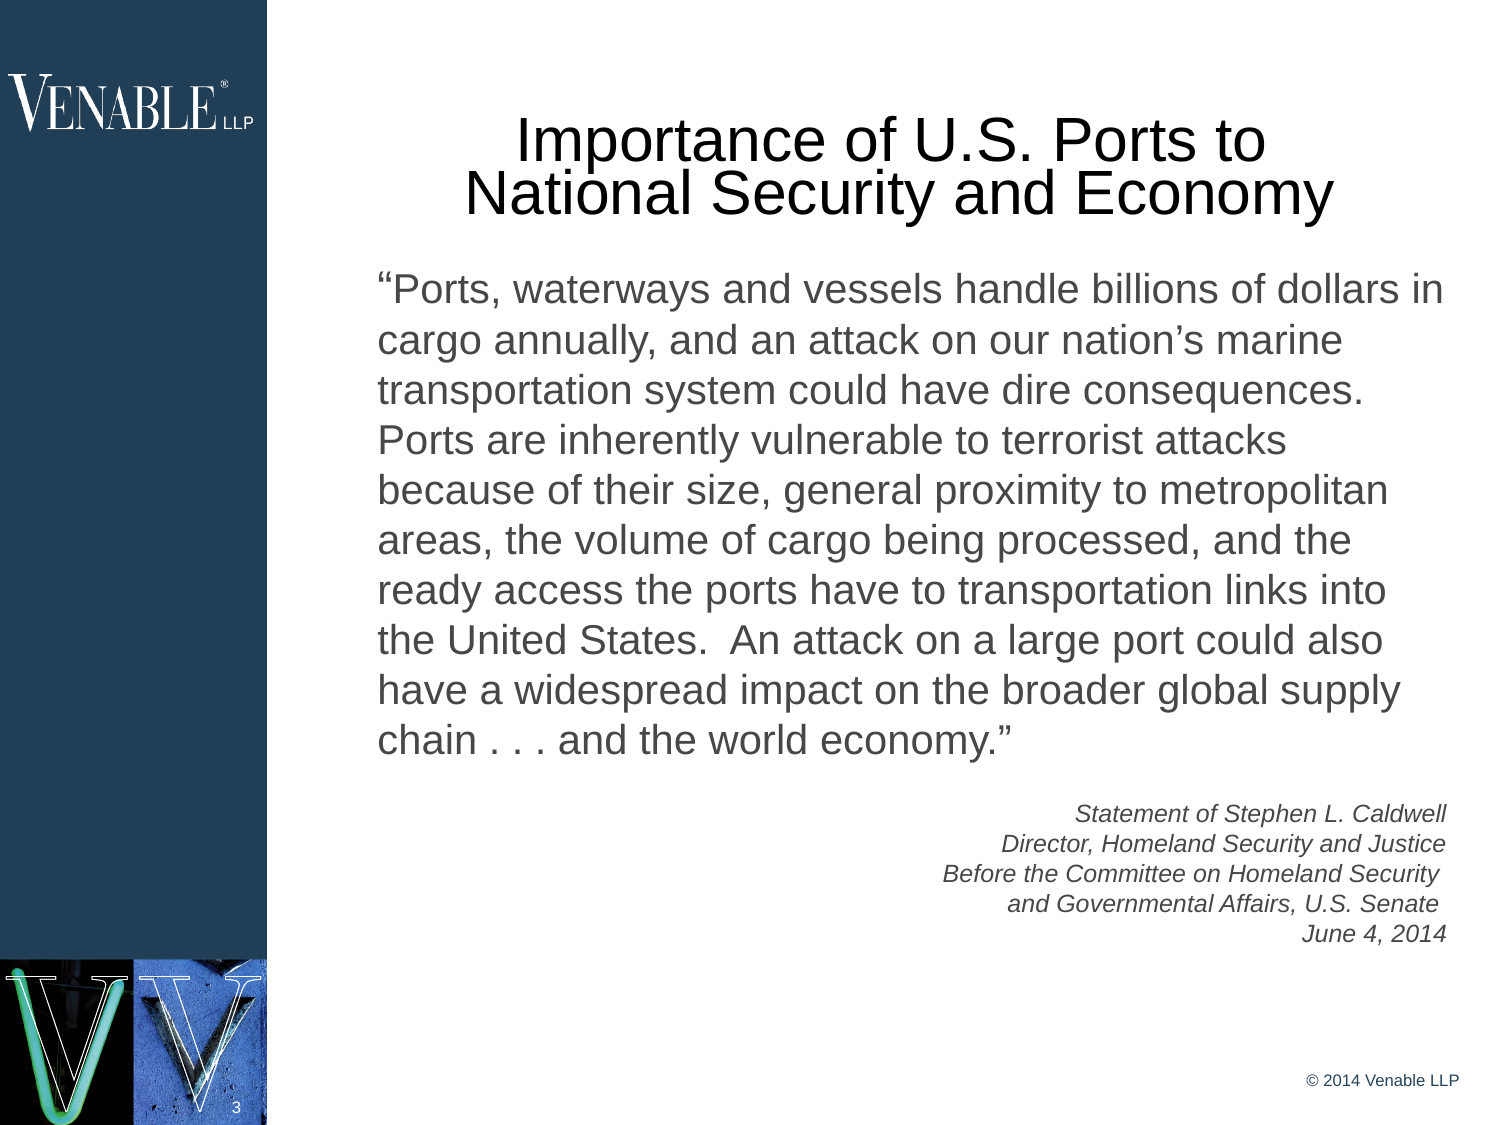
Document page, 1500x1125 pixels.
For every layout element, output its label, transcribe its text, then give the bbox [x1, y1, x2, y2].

title Importance of U.S. Ports to National Security and Economy [350, 112, 1450, 263]
picture [8, 74, 253, 132]
list “Ports, waterways and vessels handle billions of dollars in cargo annually, and an attack on our nation’s marine transportation system could have dire consequences. Ports are inherently vulnerable to terrorist attacks because of their size, general proximity to metropolitan areas, the volume of cargo being processed, and the ready access the ports have to transportation links into the United States. An attack on a large port could also have a widespread impact on the broader global supply chain . . . and the world economy.” Statement of Stephen L. Caldwell Director, Homeland Security and Justice Before the Committee on Homeland Security and Governmental Affairs, U.S. Senate June 4, 2014 [362, 249, 1463, 1013]
footer © 2014 Venable LLP [999, 1062, 1475, 1100]
picture [0, 959, 267, 1125]
